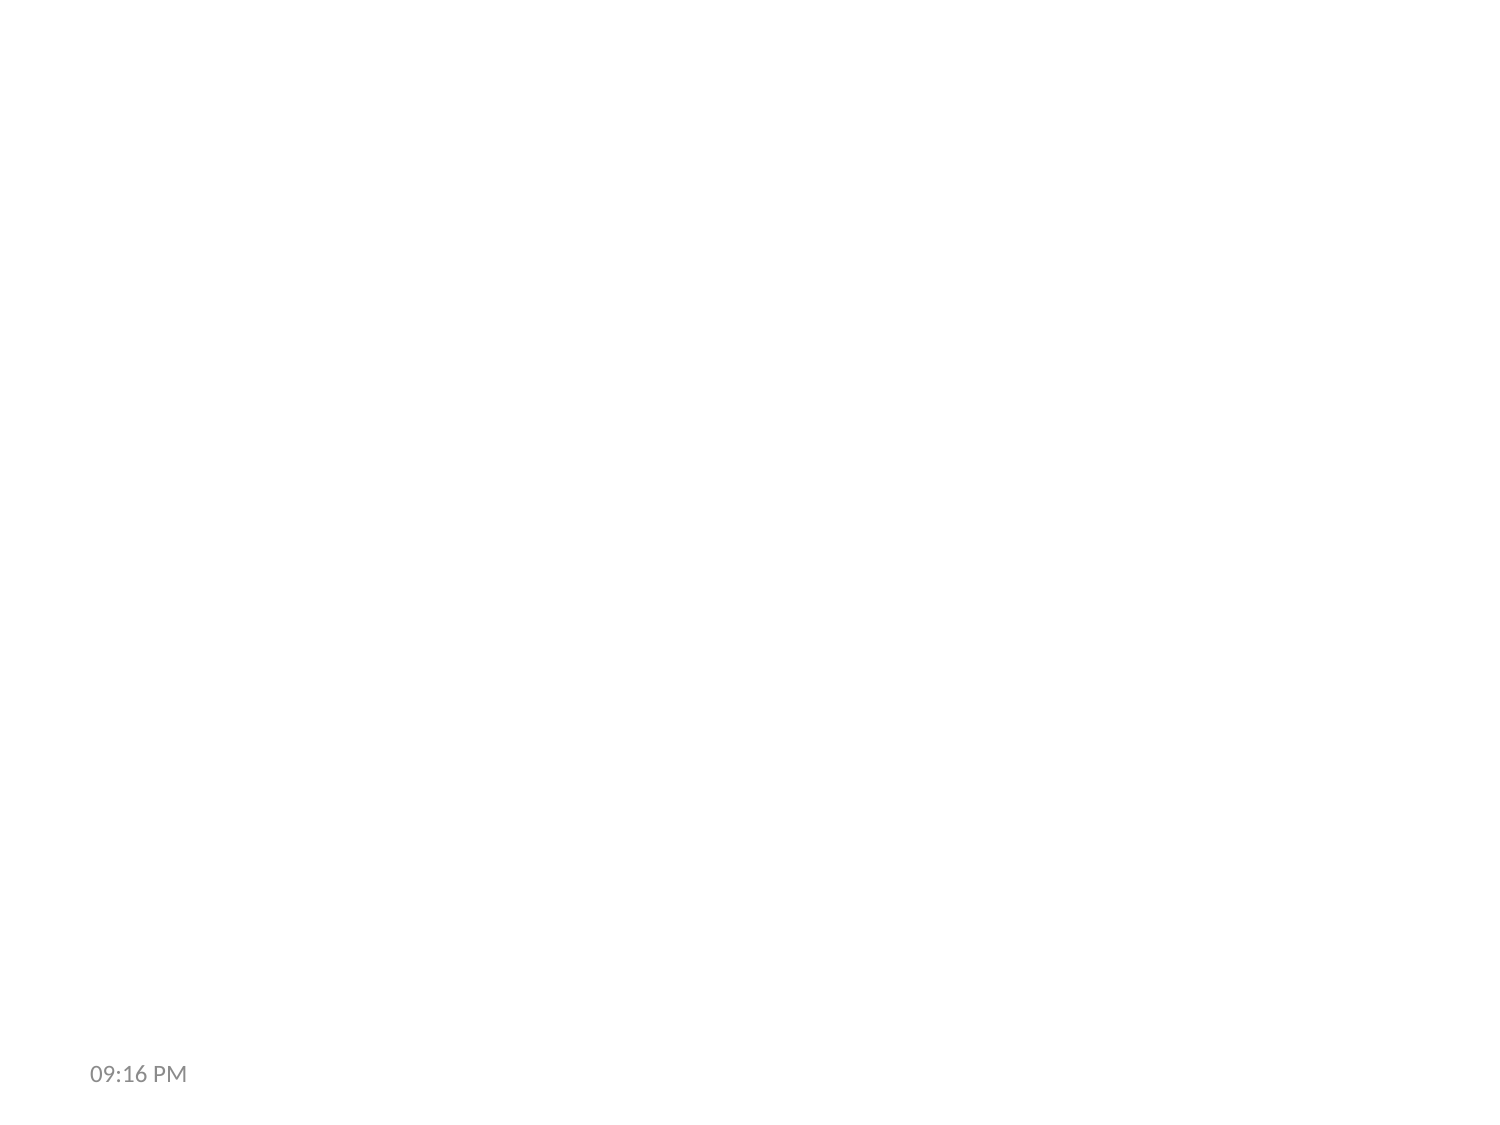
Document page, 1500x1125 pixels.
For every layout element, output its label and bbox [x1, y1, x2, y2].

slide_number [75, 1042, 425, 1103]
